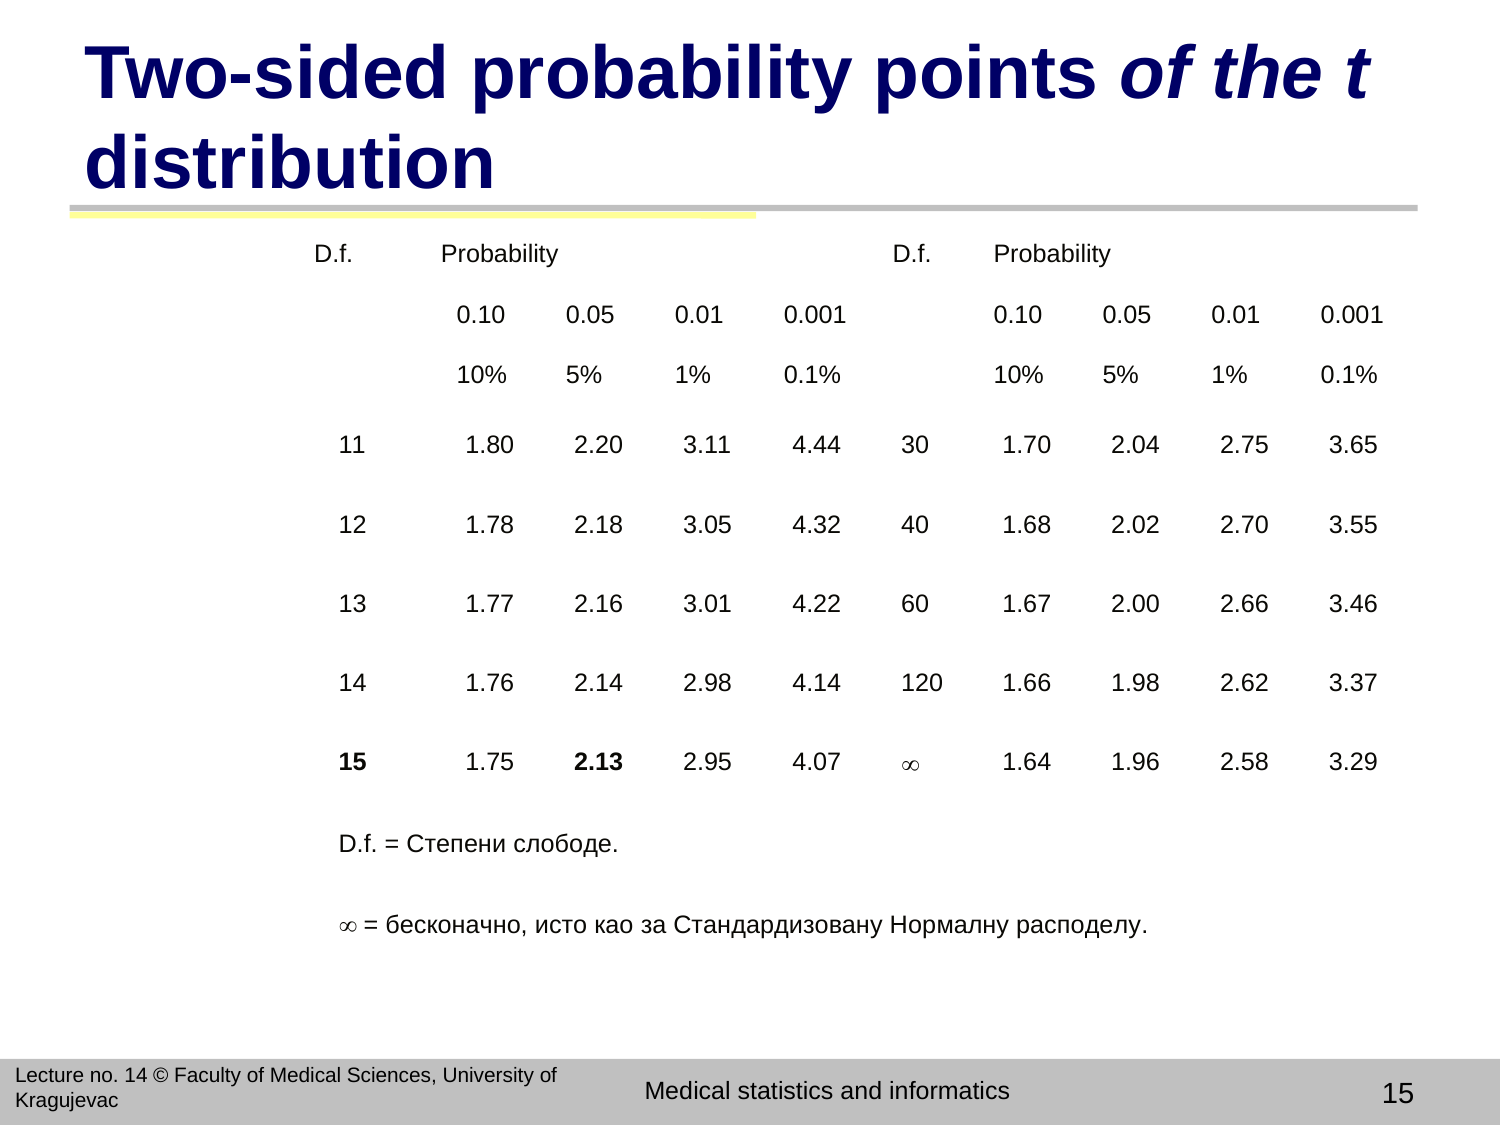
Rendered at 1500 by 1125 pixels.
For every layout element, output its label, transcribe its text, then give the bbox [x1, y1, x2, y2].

slide_number Lecture no. 14 © Faculty of Medical Sciences, University of Kragujevac [0, 1053, 625, 1108]
title Two-sided probability points of the t distribution [69, 19, 1426, 208]
footer Medical statistics and informatics [512, 1066, 1144, 1125]
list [286, 222, 1488, 1036]
slide_number 15 [1164, 1066, 1430, 1125]
